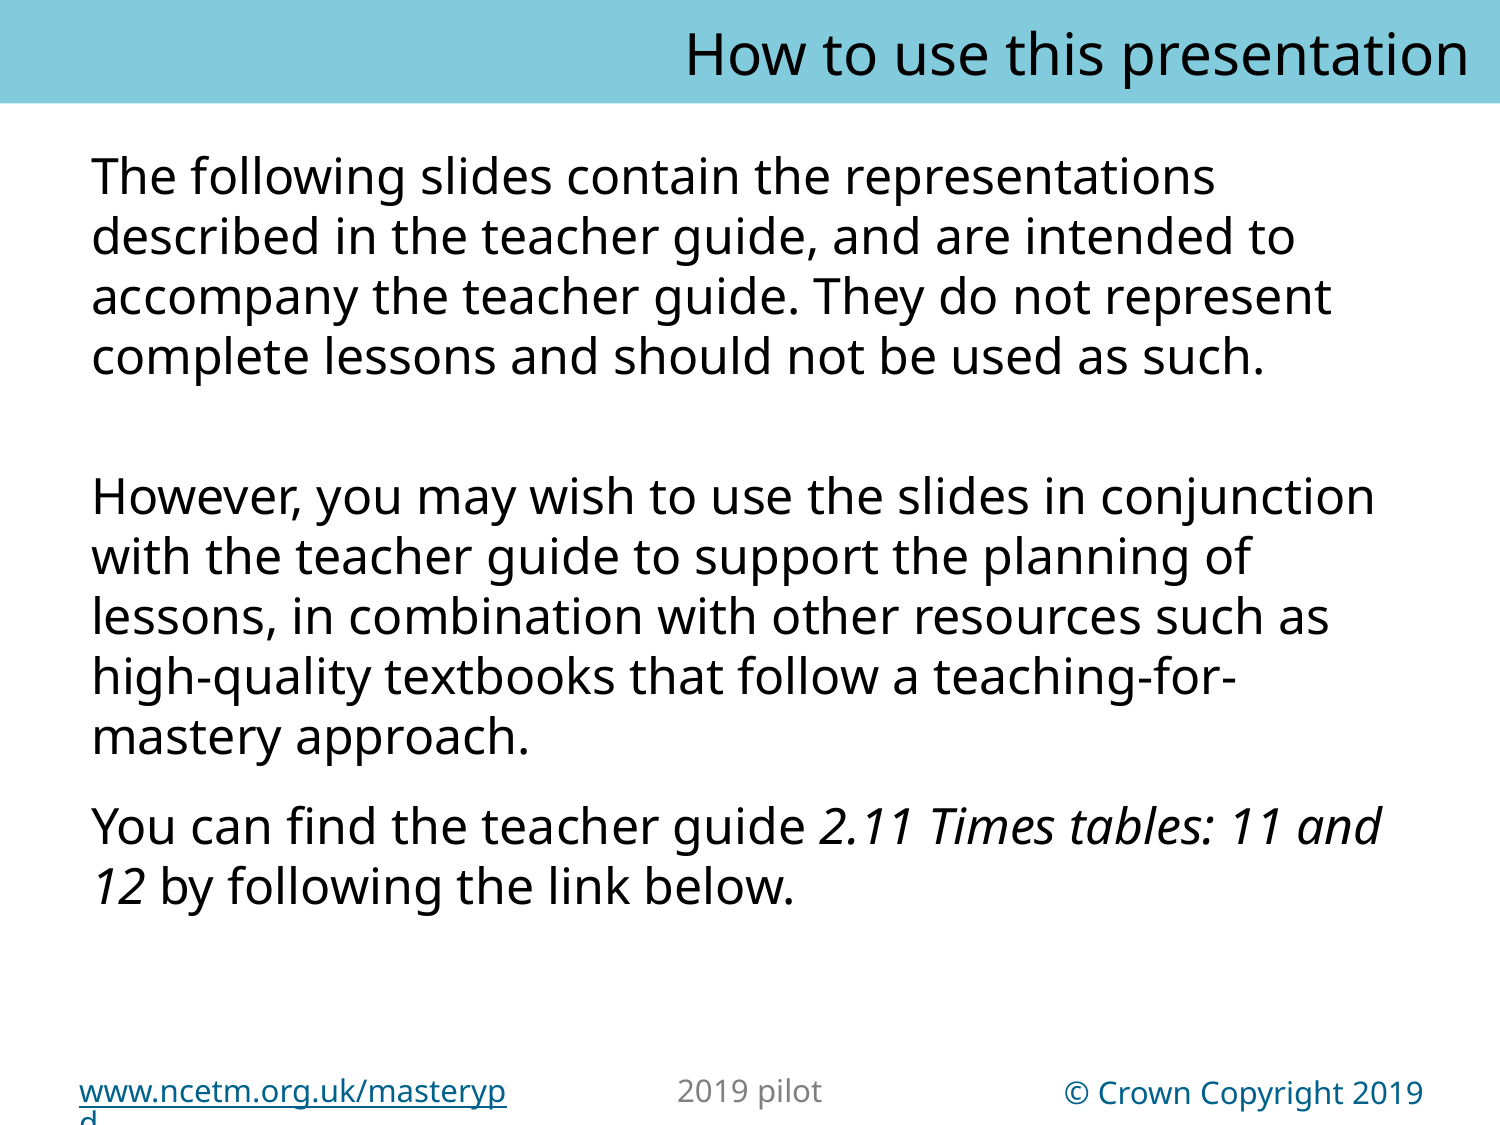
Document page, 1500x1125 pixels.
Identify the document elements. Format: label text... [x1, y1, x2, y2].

list How to use this presentation [0, 0, 1500, 104]
list You can find the teacher guide 2.11 Times tables: 11 and 12 by following the link below. [76, 786, 1424, 972]
